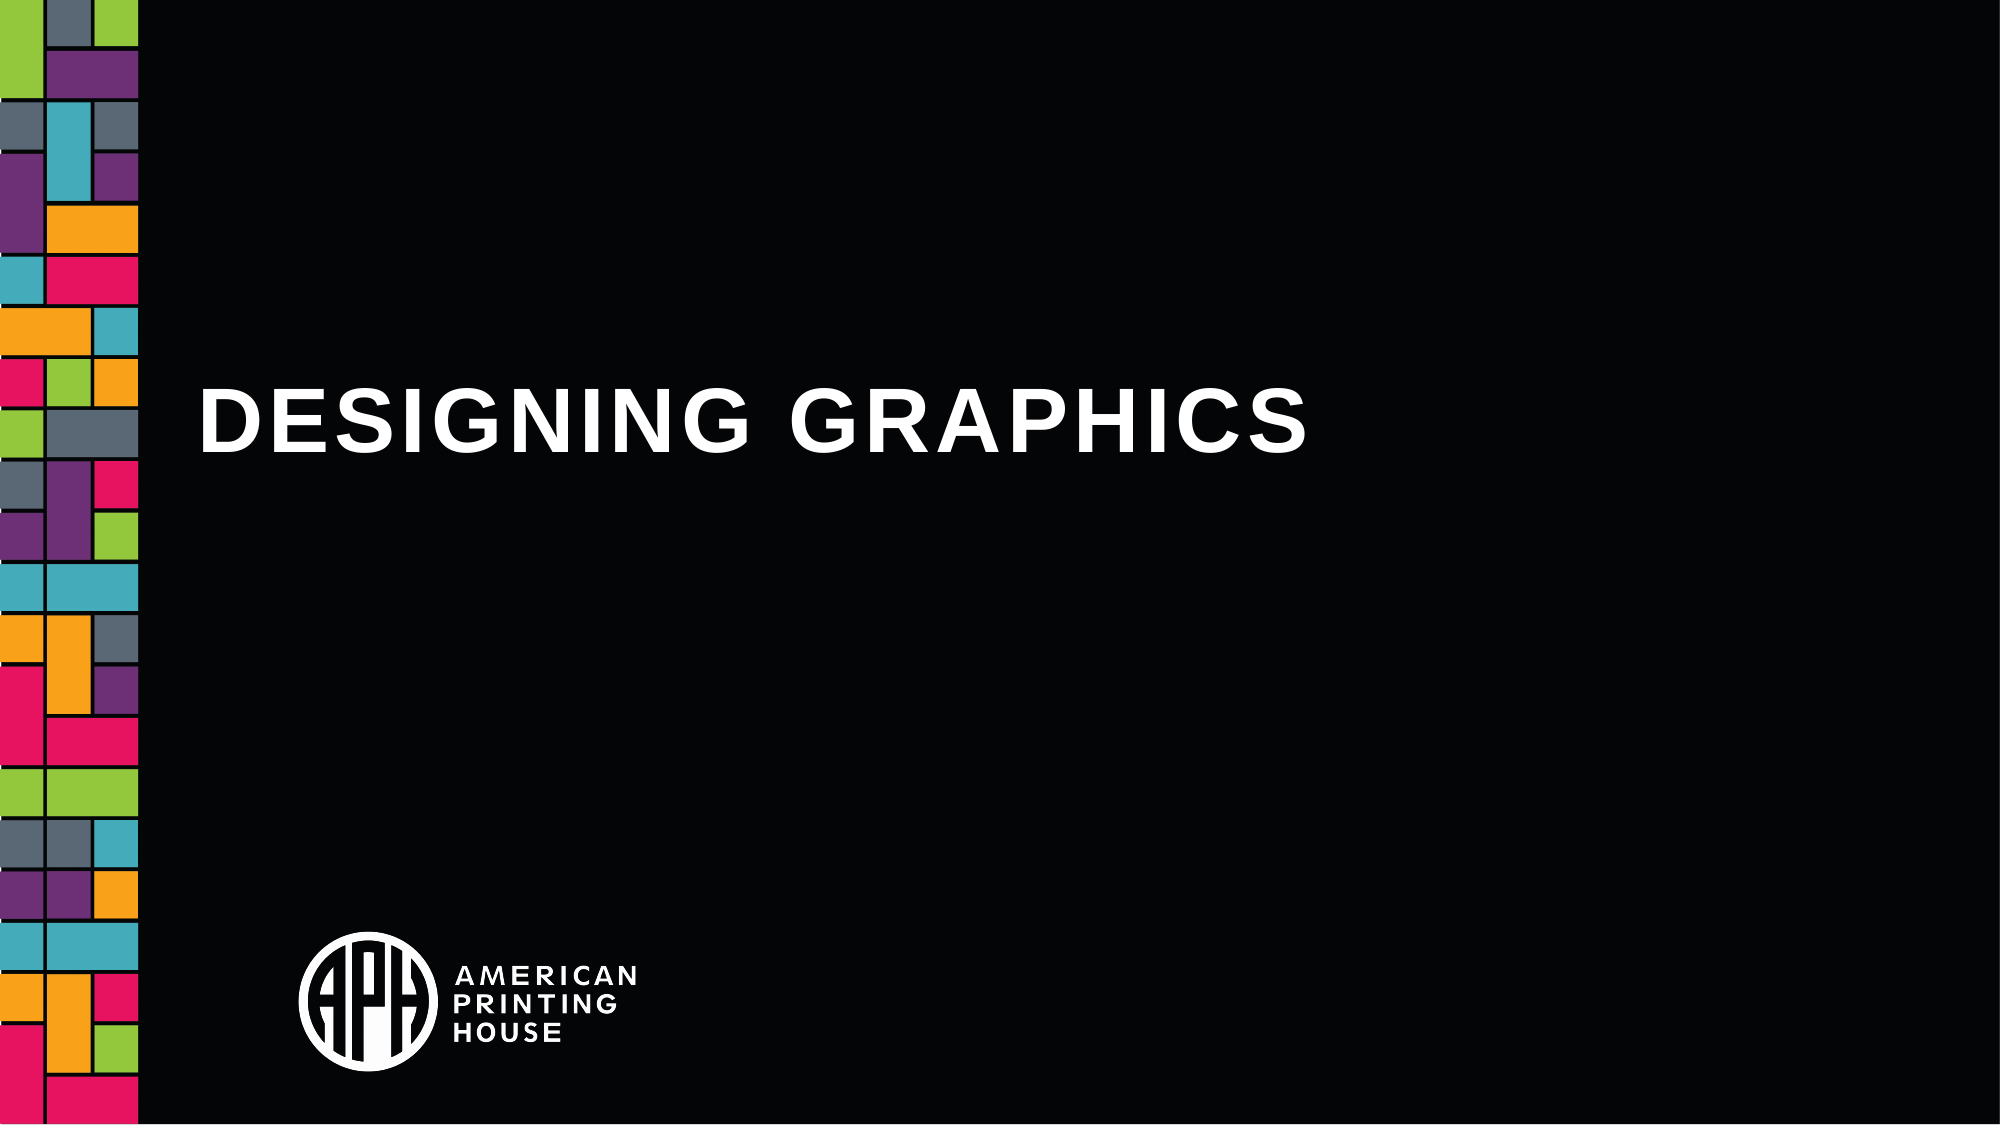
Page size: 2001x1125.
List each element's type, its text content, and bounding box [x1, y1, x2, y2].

picture [0, 0, 2001, 1125]
title Designing graphics [182, 366, 1987, 475]
